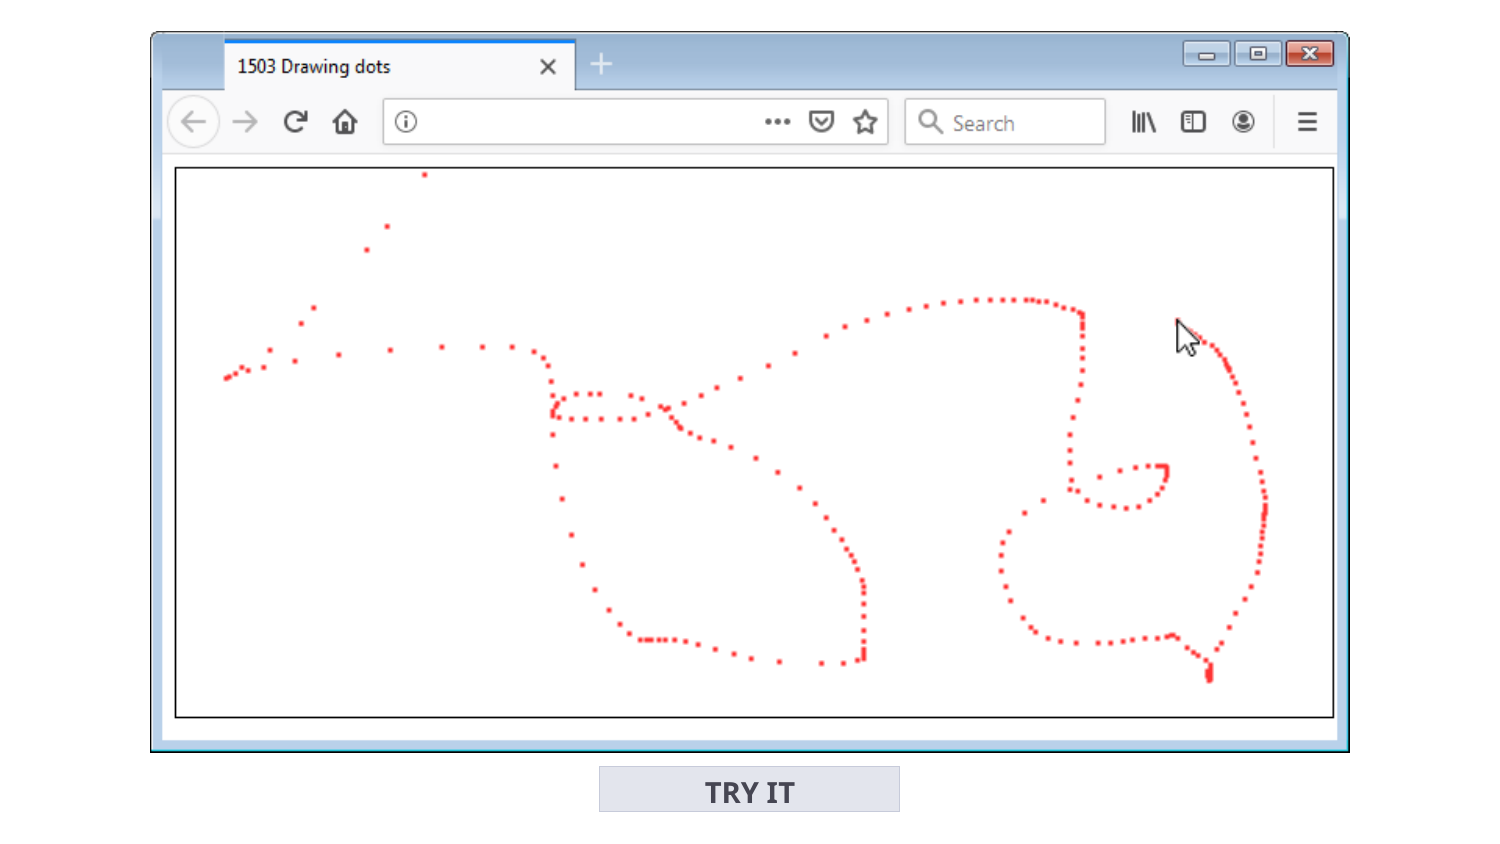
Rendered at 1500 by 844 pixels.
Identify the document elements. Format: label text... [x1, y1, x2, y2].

picture [149, 31, 1351, 753]
text_box TRY IT [599, 766, 900, 812]
